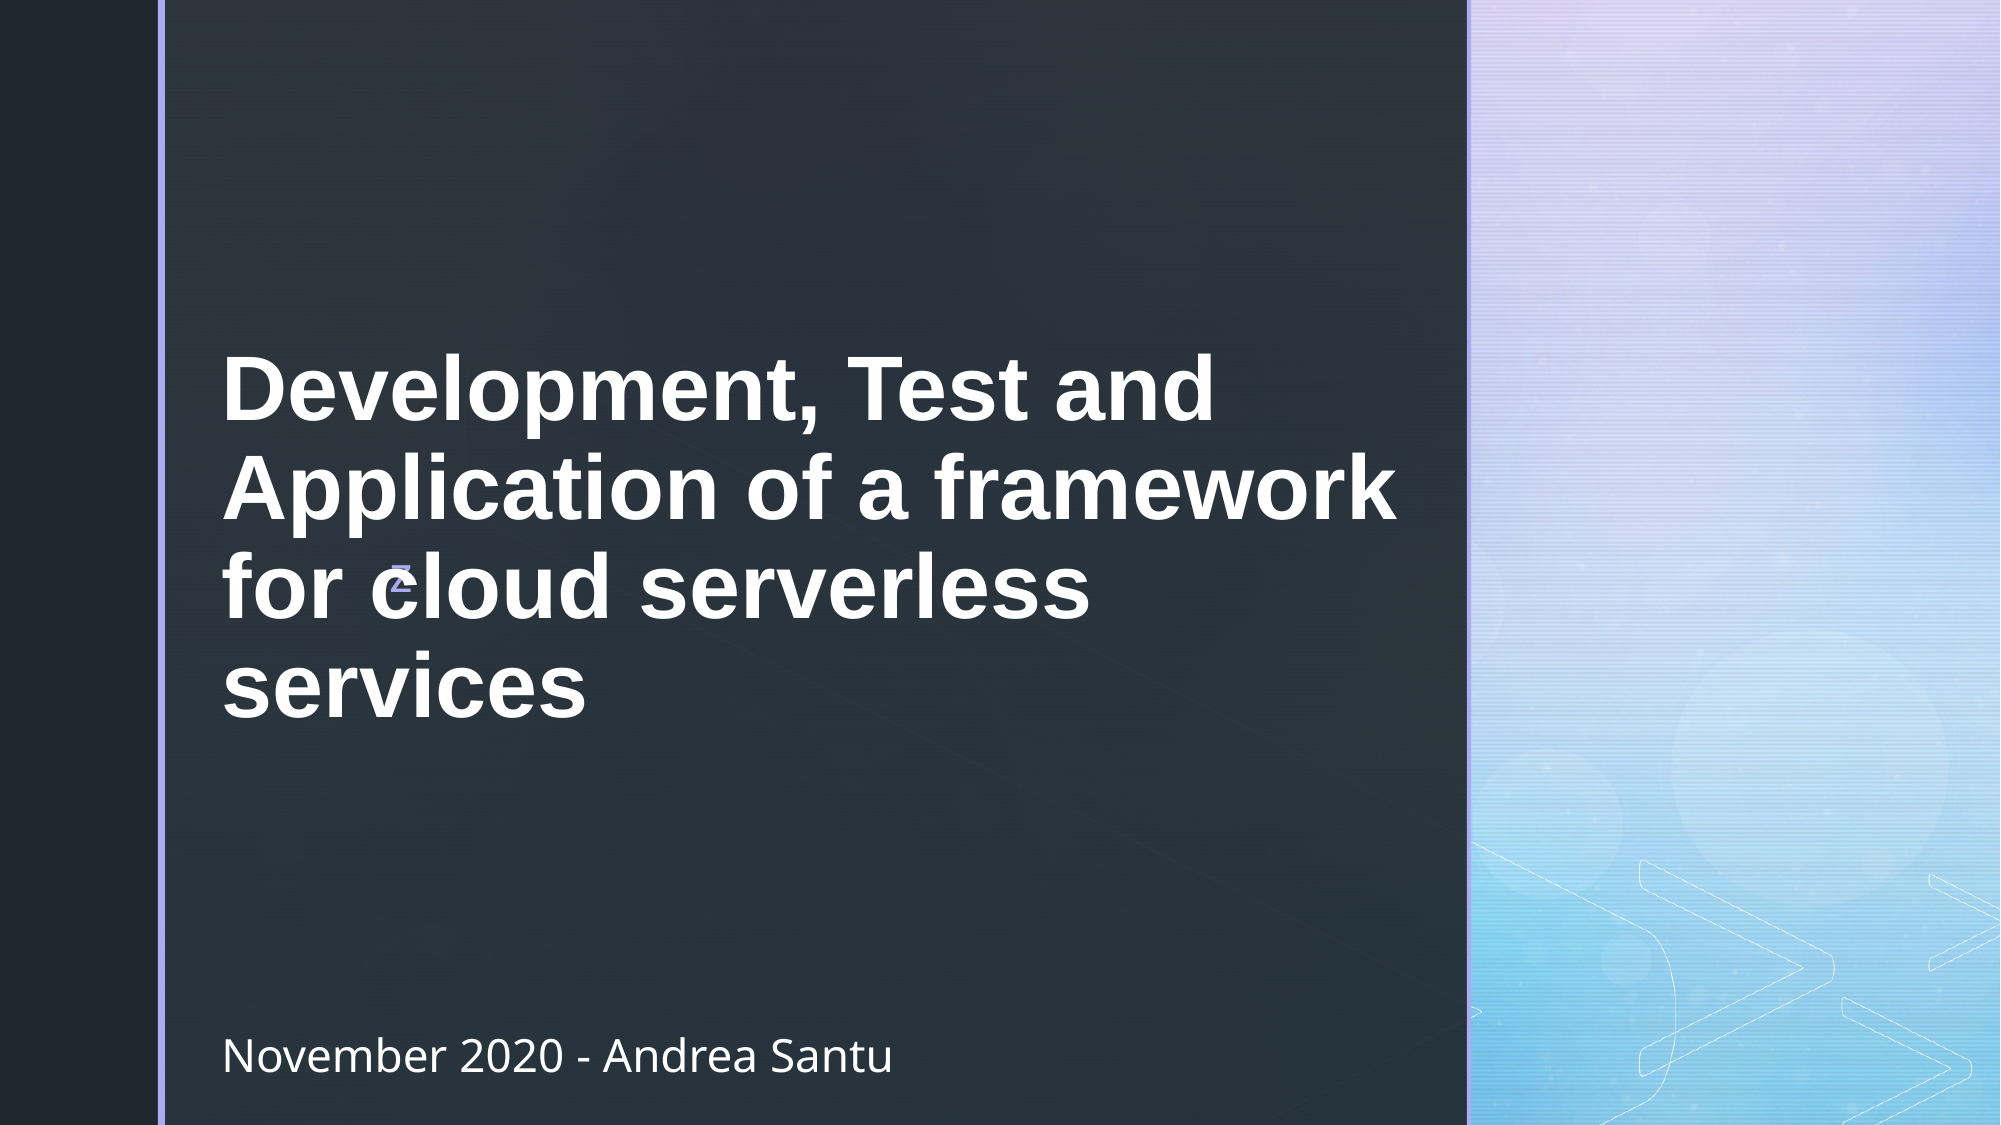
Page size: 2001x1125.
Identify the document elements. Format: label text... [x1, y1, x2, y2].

title Development, Test and Application of a framework for cloud serverless services [206, 333, 1442, 791]
text_box November 2020 - Andrea Santu [206, 1019, 1204, 1090]
picture [1472, 0, 2001, 1125]
